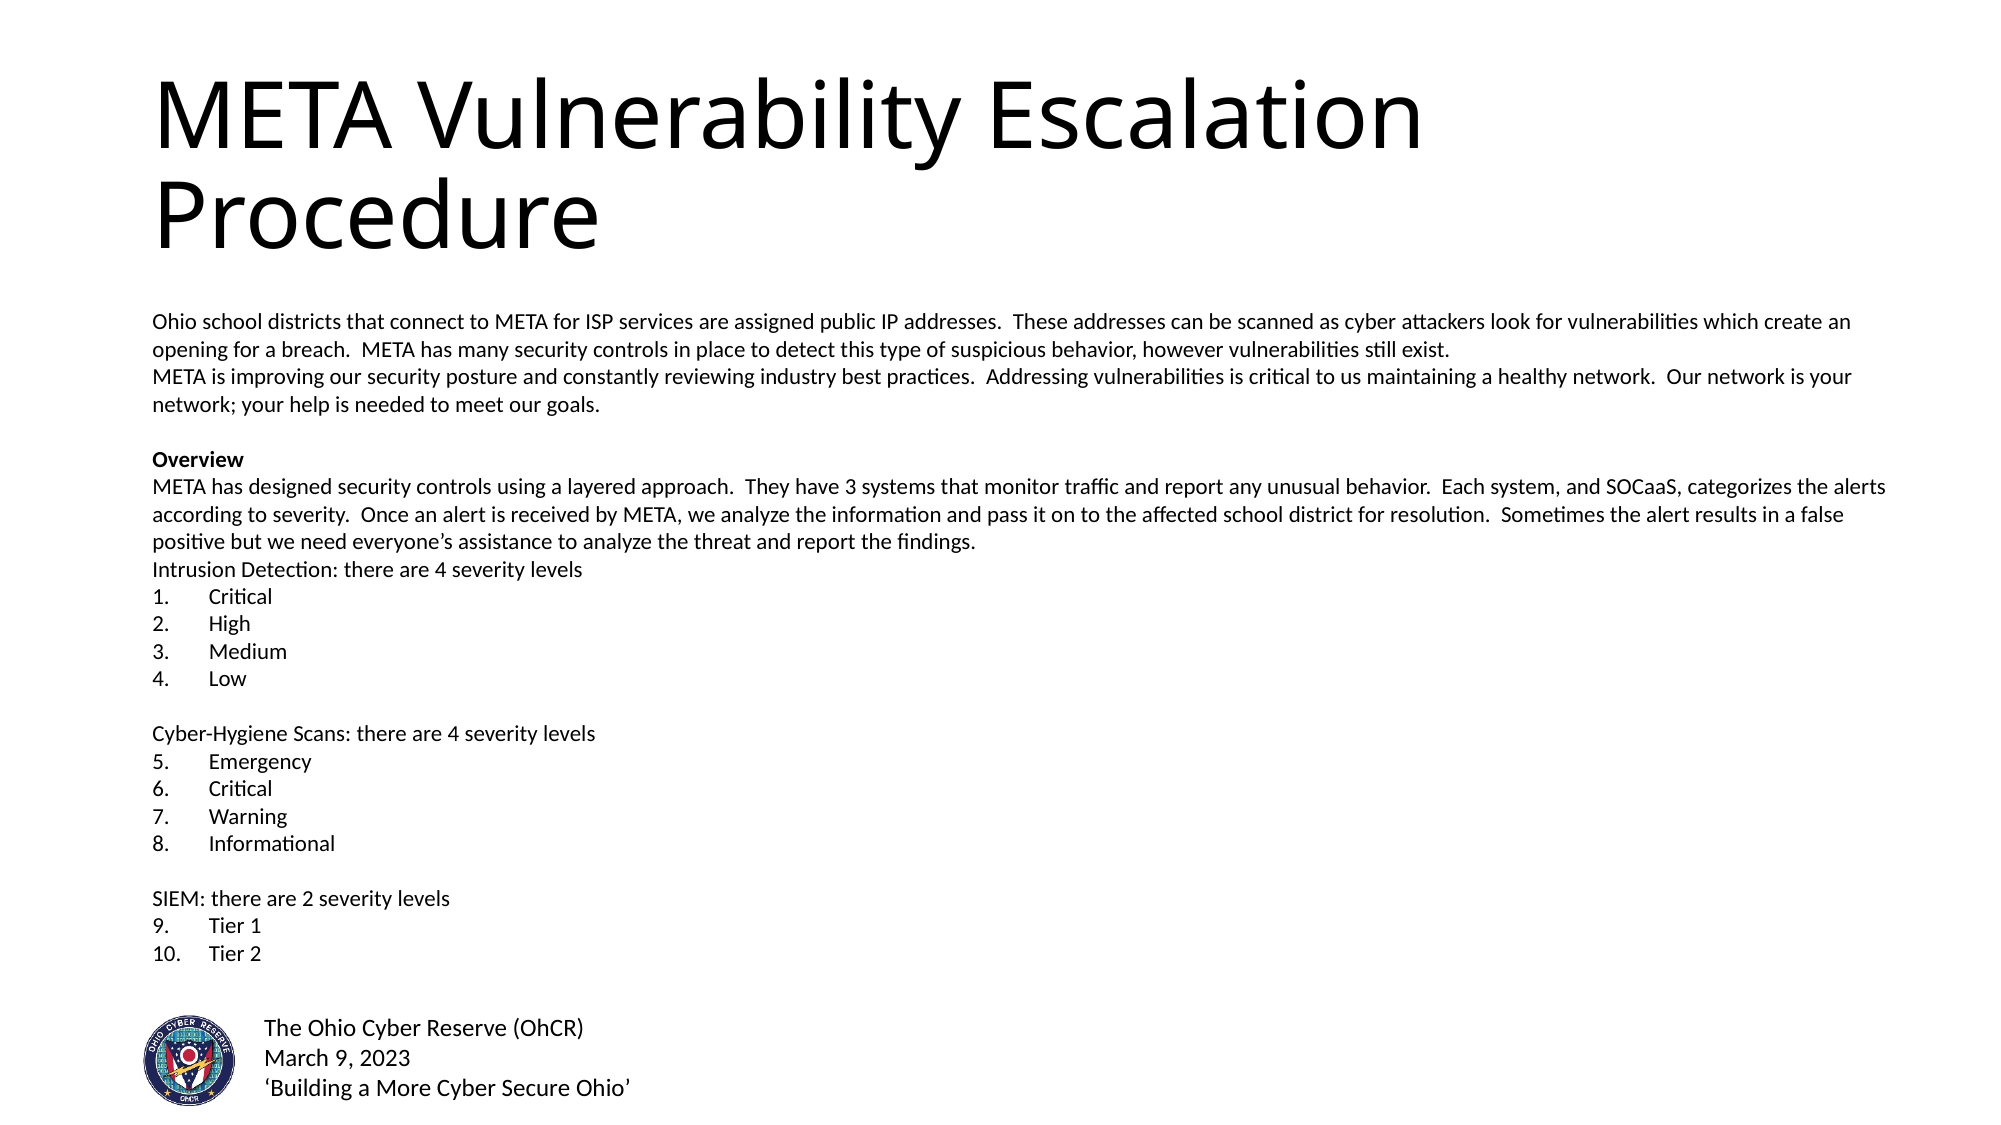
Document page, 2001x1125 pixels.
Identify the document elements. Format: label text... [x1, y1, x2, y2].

title META Vulnerability Escalation Procedure [137, 59, 1863, 278]
text_box The Ohio Cyber Reserve (OhCR) March 9, 2023 ‘Building a More Cyber Secure Ohio’ [249, 1004, 647, 1109]
picture [140, 1013, 238, 1108]
list Ohio school districts that connect to META for ISP services are assigned public IP addresses. These addresses can be scanned as cyber attackers look for vulnerabilities which create an opening for a breach. META has many security controls in place to detect this type of suspicious behavior, however vulnerabilities still exist. META is improving our security posture and constantly reviewing industry best practices. Addressing vulnerabilities is critical to us maintaining a healthy network. Our network is your network; your help is needed to meet our goals. Overview META has designed security controls using a layered approach. They have 3 systems that monitor traffic and report any unusual behavior. Each system, and SOCaaS, categorizes the alerts according to severity. Once an alert is received by META, we analyze the information and pass it on to the affected school district for resolution. Sometimes the alert results in a false positive but we need everyone’s assistance to analyze the threat and report the findings. Intrusion Detection: there are 4 severity levels Critical High Medium Low Cyber-Hygiene Scans: there are 4 severity levels Emergency Critical Warning Informational SIEM: there are 2 severity levels Tier 1 Tier 2 [137, 299, 1923, 991]
